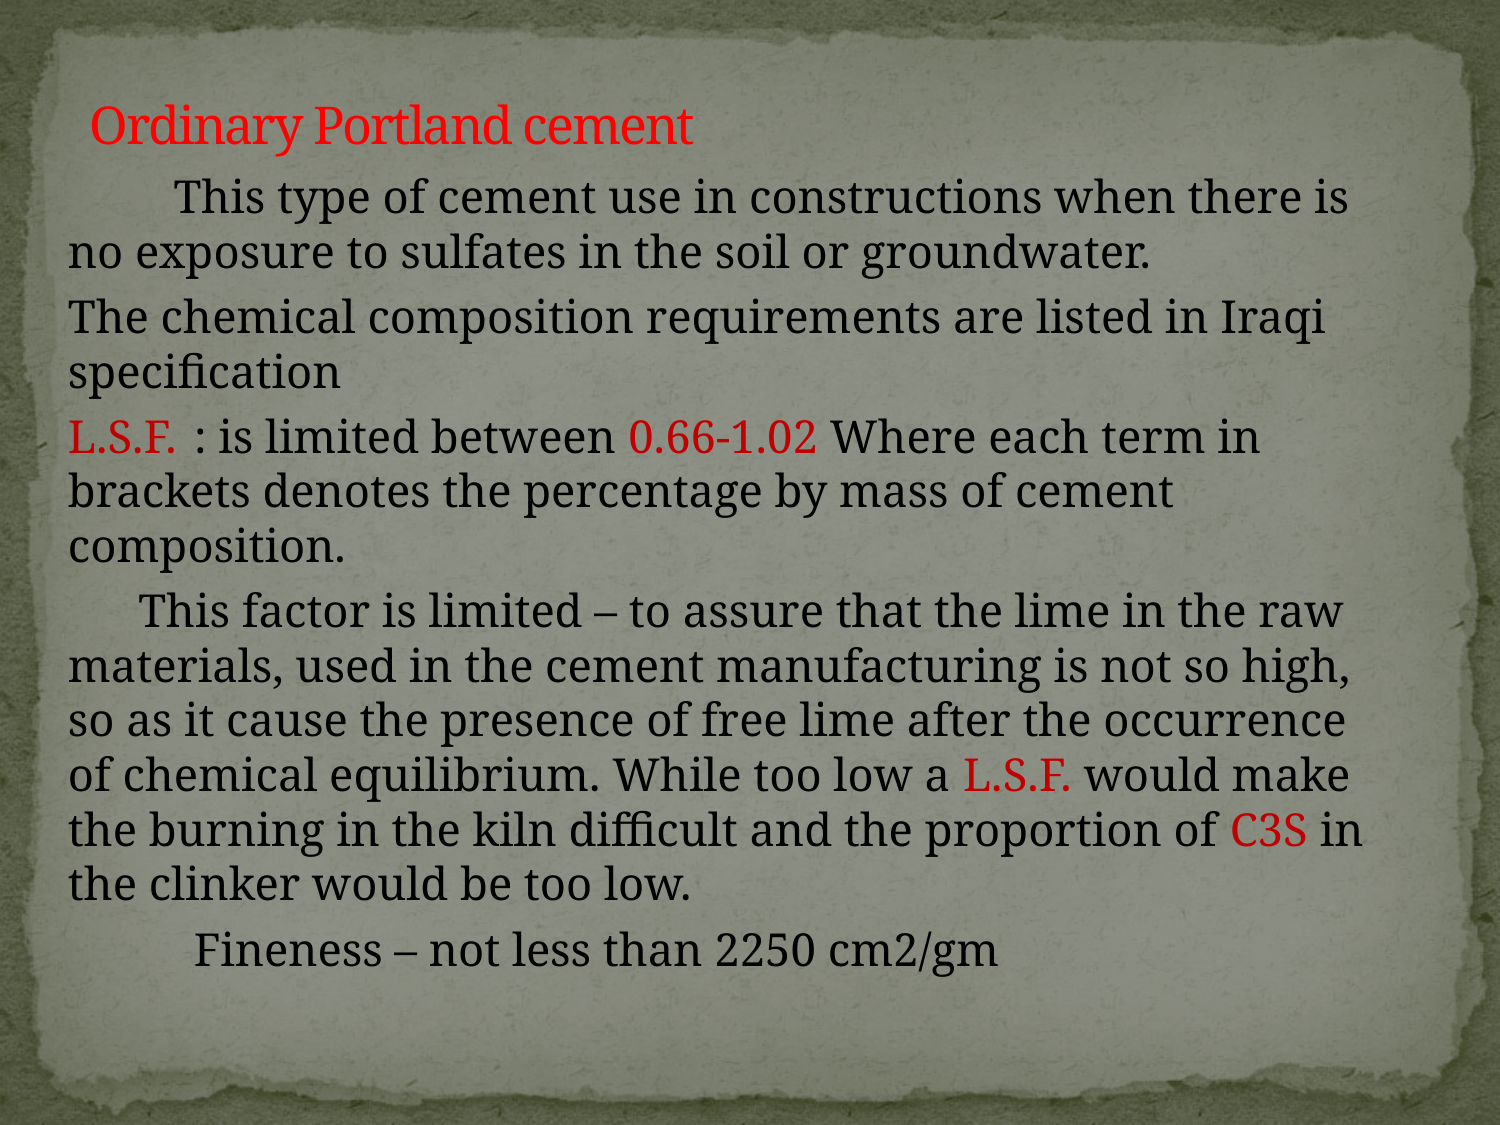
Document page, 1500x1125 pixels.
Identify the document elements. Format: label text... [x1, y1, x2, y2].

title Ordinary Portland cement [74, 24, 1425, 225]
list This type of cement use in constructions when there is no exposure to sulfates in the soil or groundwater. The chemical composition requirements are listed in Iraqi specification L.S.F. : is limited between 0.66-1.02 Where each term in brackets denotes the percentage by mass of cement composition. This factor is limited – to assure that the lime in the raw materials, used in the cement manufacturing is not so high, so as it cause the presence of free lime after the occurrence of chemical equilibrium. While too low a L.S.F. would make the burning in the kiln difficult and the proportion of C3S in the clinker would be too low. Fineness – not less than 2250 cm2/gm [53, 160, 1404, 988]
